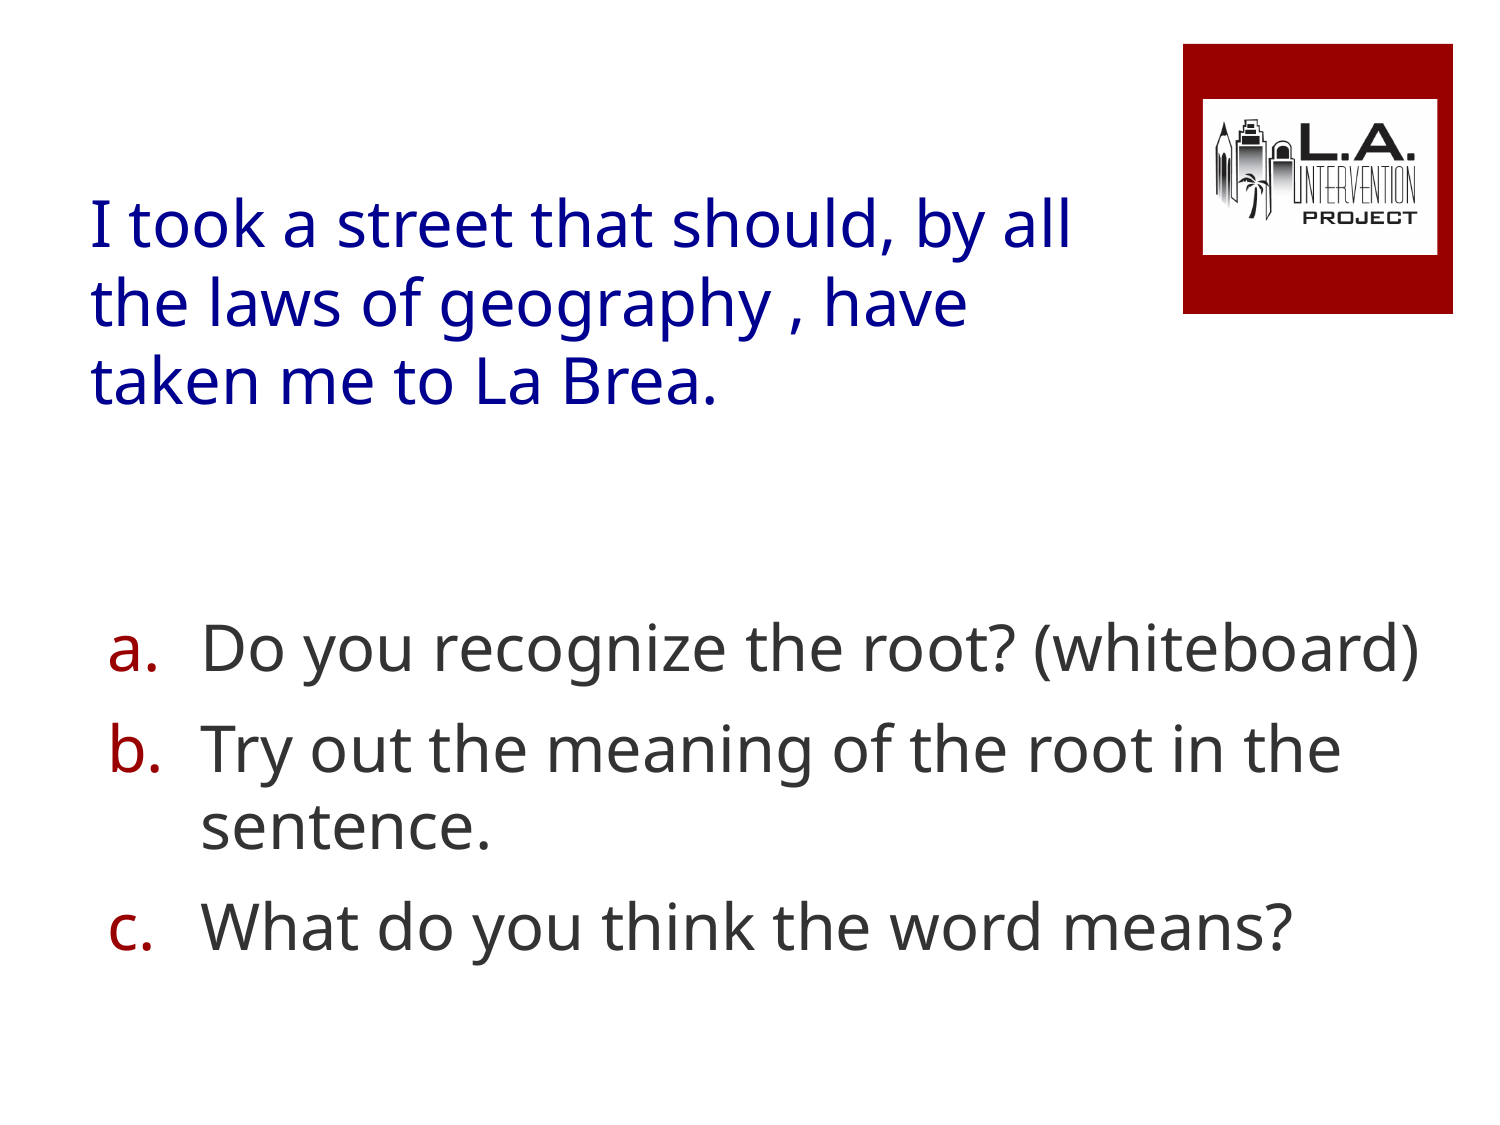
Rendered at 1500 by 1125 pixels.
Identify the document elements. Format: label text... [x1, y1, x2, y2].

text_box [74, 40, 1393, 147]
title I took a street that should, by all the laws of geography , have taken me to La Brea. [75, 147, 1139, 425]
picture [1202, 99, 1438, 255]
list Do you recognize the root? (whiteboard) Try out the meaning of the root in the sentence. What do you think the word means? [92, 492, 1500, 982]
